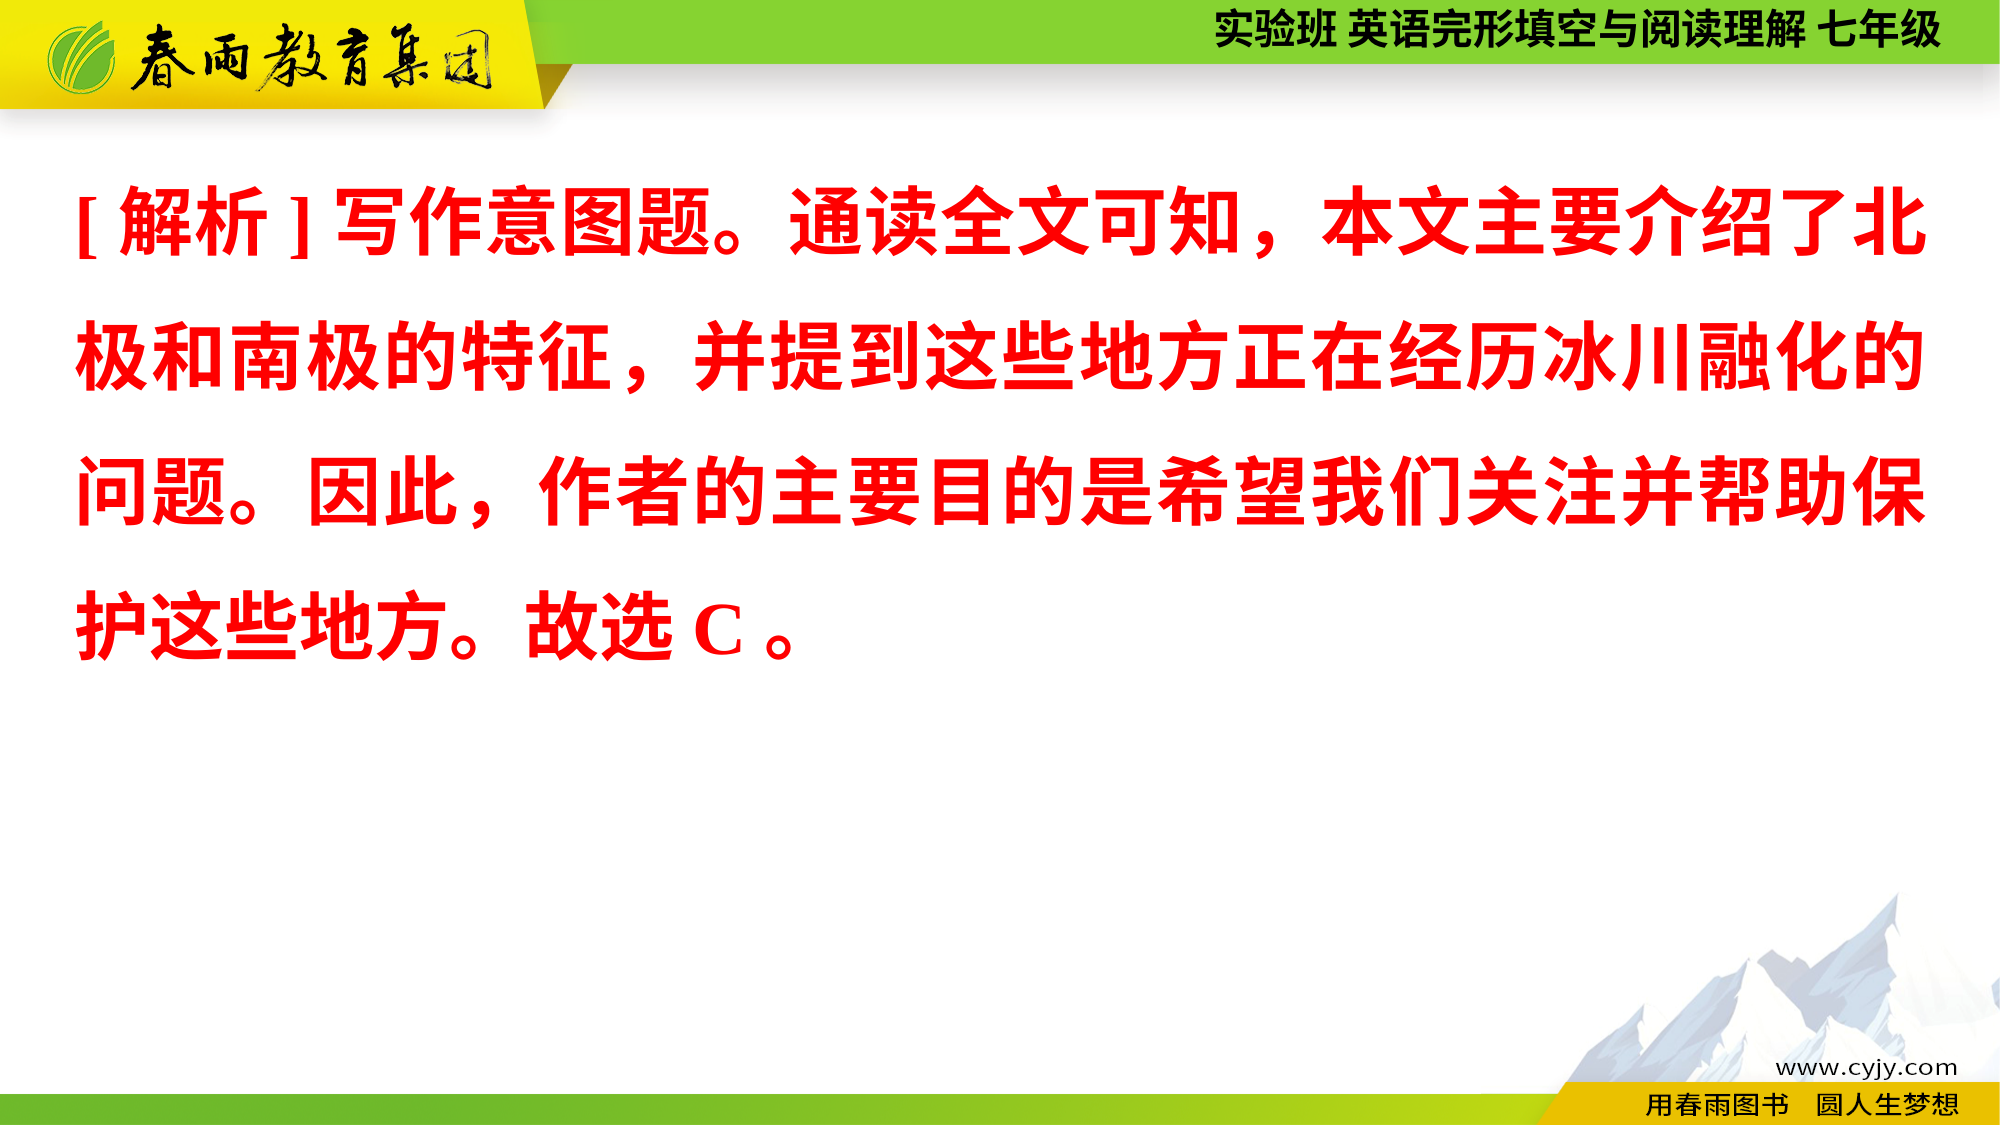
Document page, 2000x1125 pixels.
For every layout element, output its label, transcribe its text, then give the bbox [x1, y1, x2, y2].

picture [0, 0, 2000, 1125]
list [解析]写作意图题。通读全文可知，本文主要介绍了北极和南极的特征，并提到这些地方正在经历冰川融化的问题。因此，作者的主要目的是希望我们关注并帮助保护这些地方。故选C。 [59, 122, 1944, 666]
